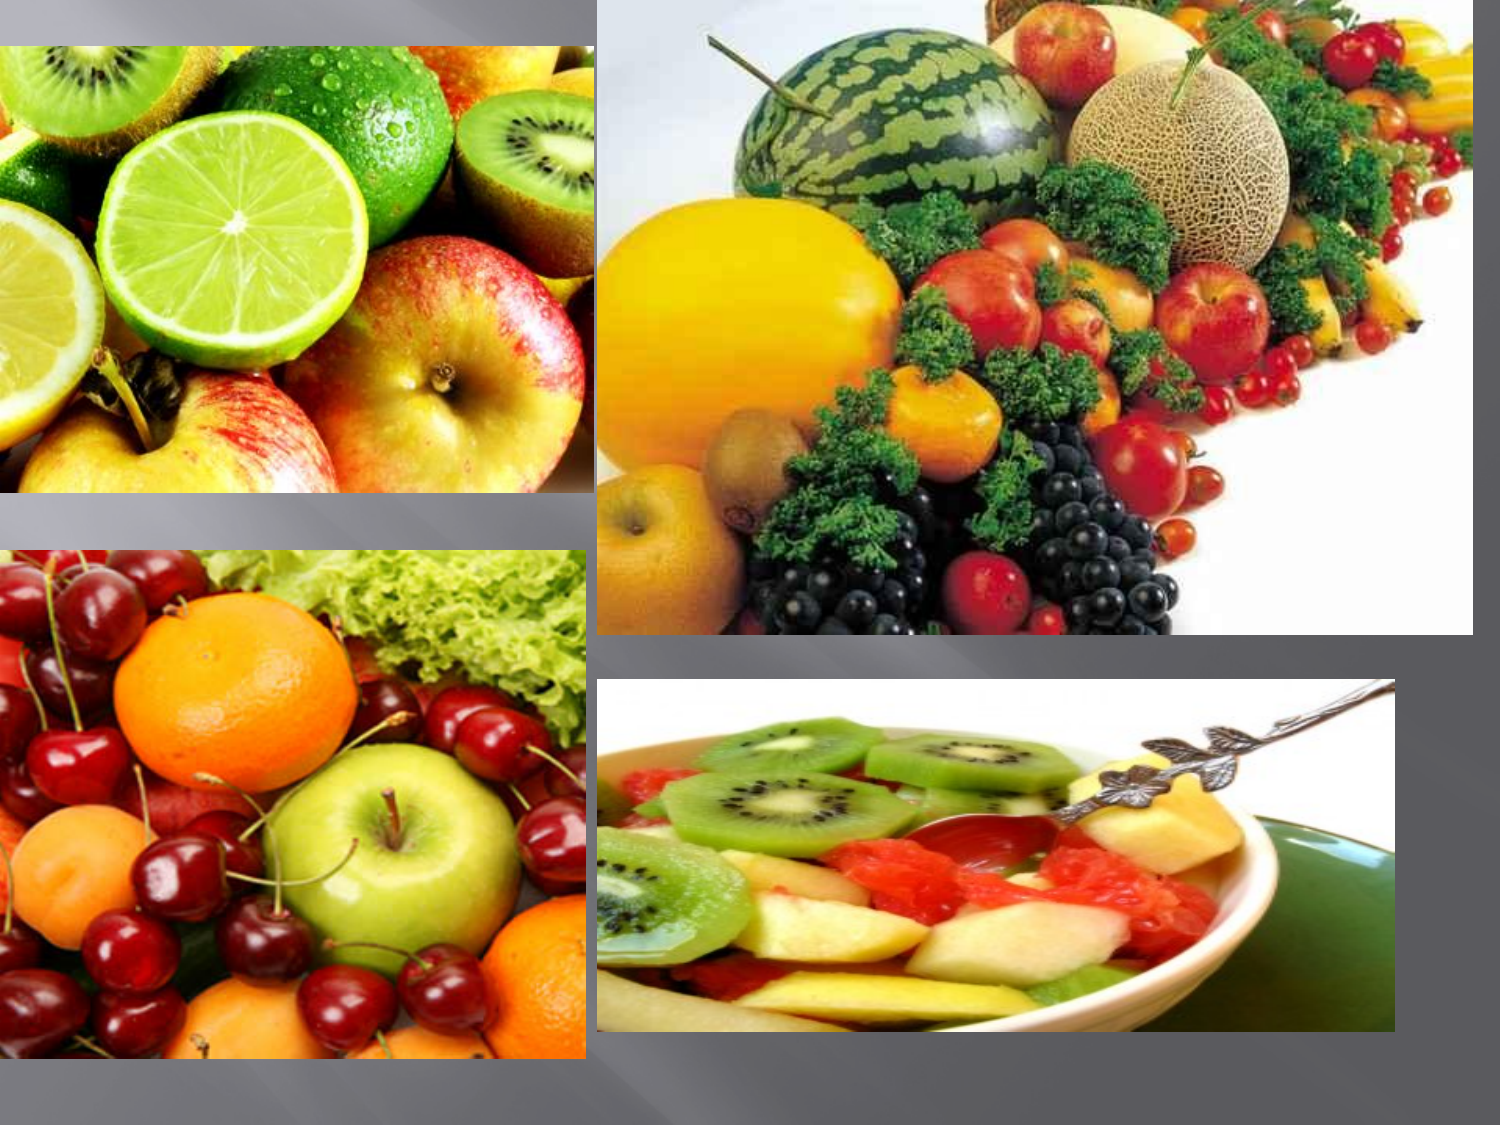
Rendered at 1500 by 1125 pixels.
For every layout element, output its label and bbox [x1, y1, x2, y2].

picture [597, 679, 1395, 1032]
picture [0, 550, 587, 1059]
picture [0, 46, 594, 493]
picture [597, 0, 1473, 635]
